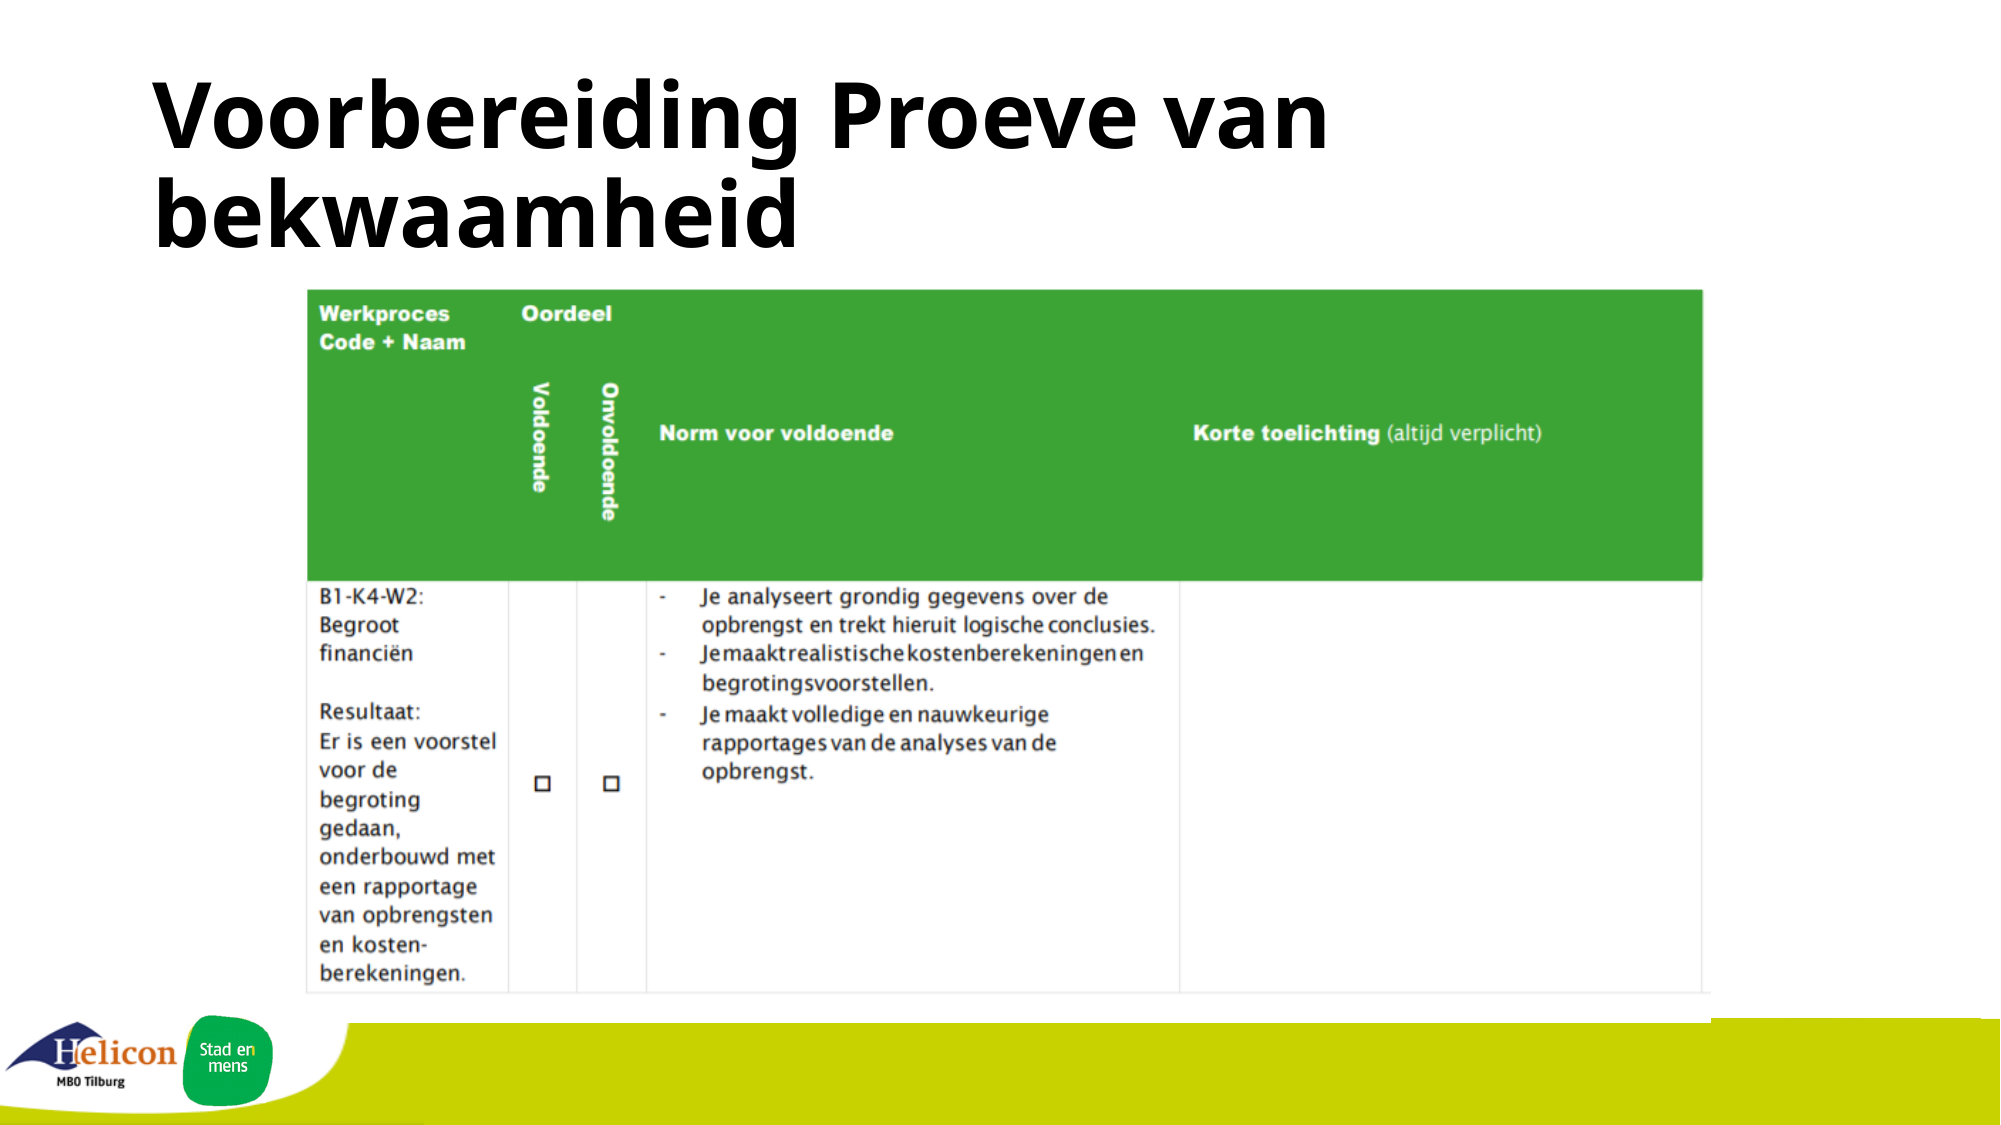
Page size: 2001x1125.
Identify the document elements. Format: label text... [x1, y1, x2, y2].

picture [0, 277, 1711, 1125]
title Voorbereiding Proeve van bekwaamheid [137, 59, 1863, 278]
